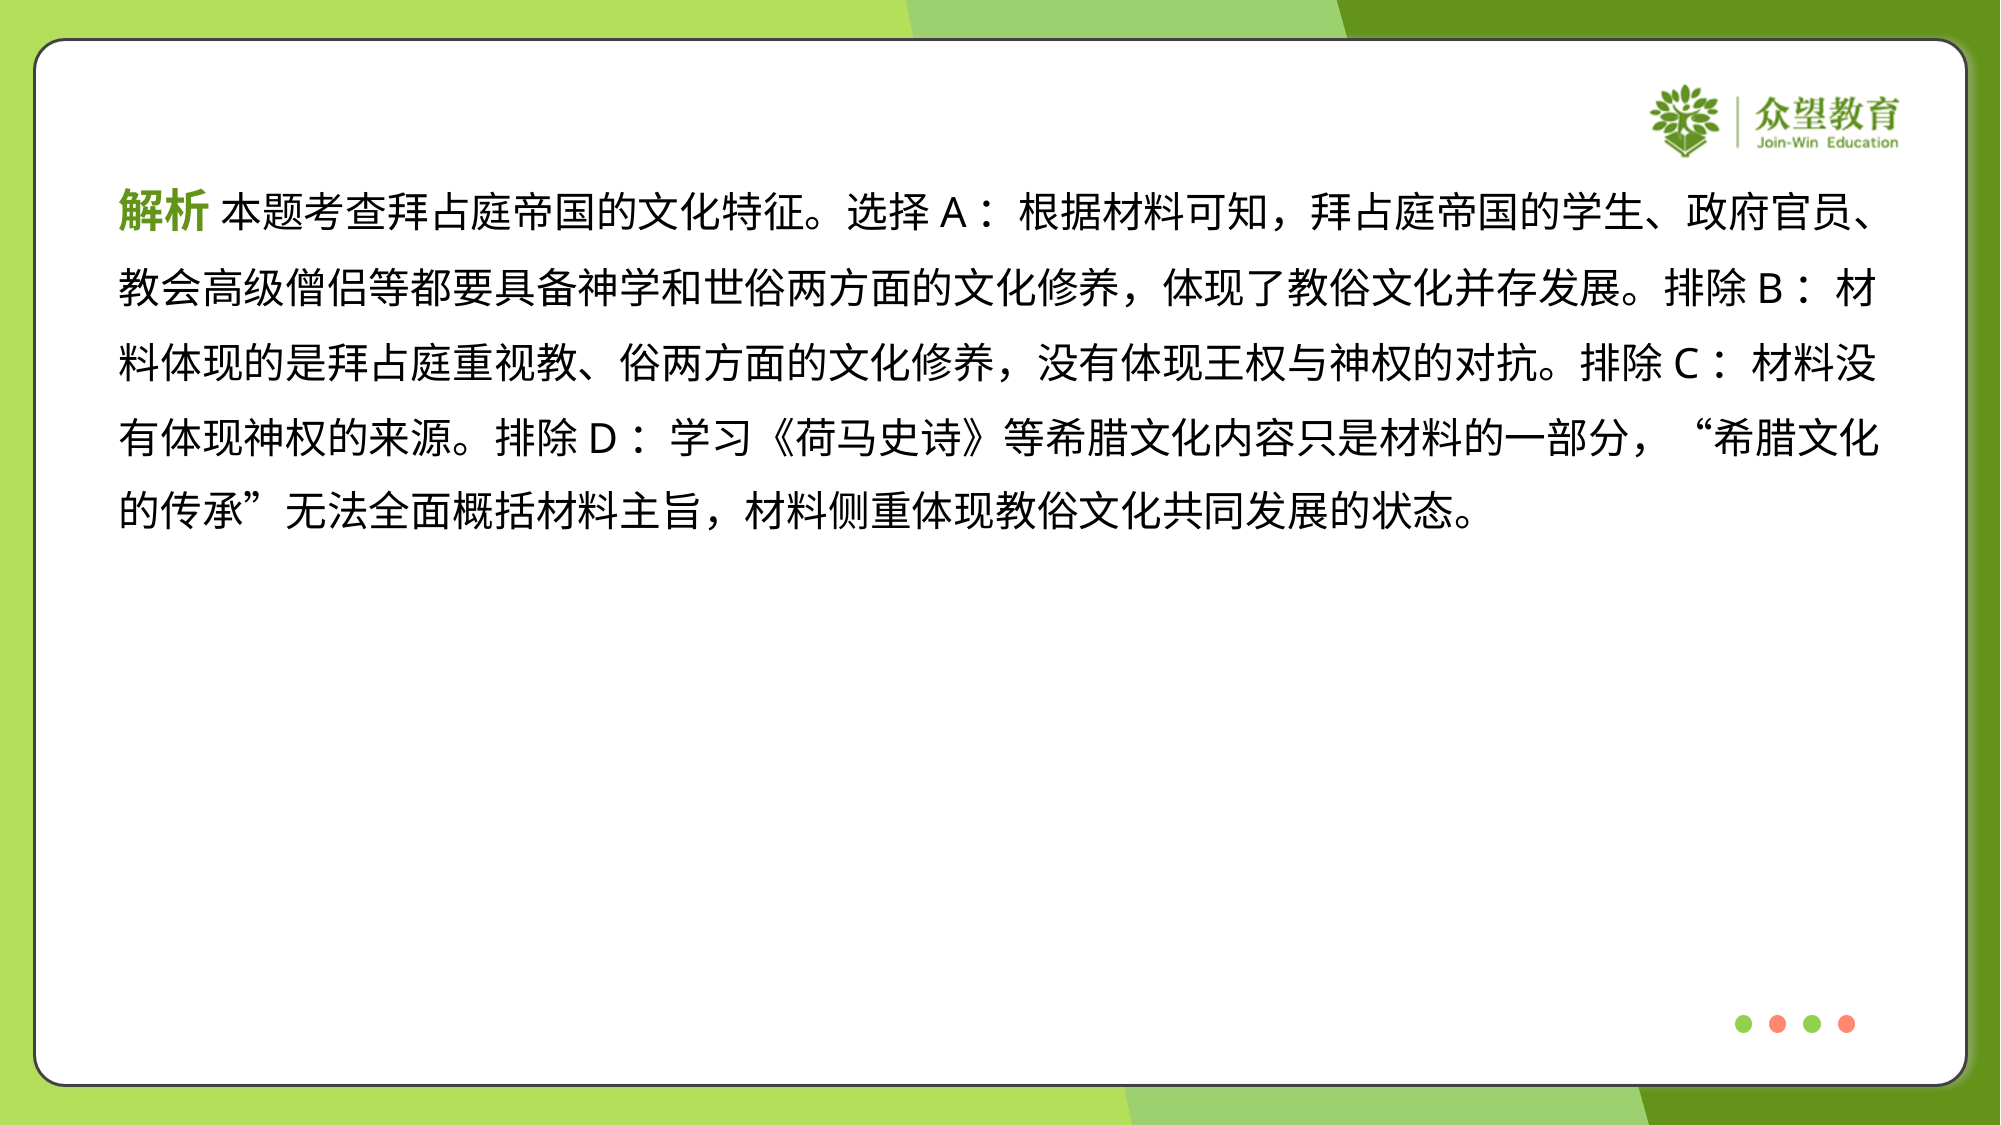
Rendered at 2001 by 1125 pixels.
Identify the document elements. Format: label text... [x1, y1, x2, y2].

text_box 解析 本题考查拜占庭帝国的文化特征。选择A：根据材料可知，拜占庭帝国的学生、政府官员、 教会高级僧侣等都要具备神学和世俗两方面的文化修养，体现了教俗文化并存发展。排除B：材 料体现的是拜占庭重视教、俗两方面的文化修养，没有体现王权与神权的对抗。排除C：材料没 有体现神权的来源。排除D：学习《荷马史诗》等希腊文化内容只是材料的一部分，“希腊文化 的传承”无法全面概括材料主旨，材料侧重体现教俗文化共同发展的状态。 [118, 159, 1883, 527]
picture [0, 0, 2000, 1125]
